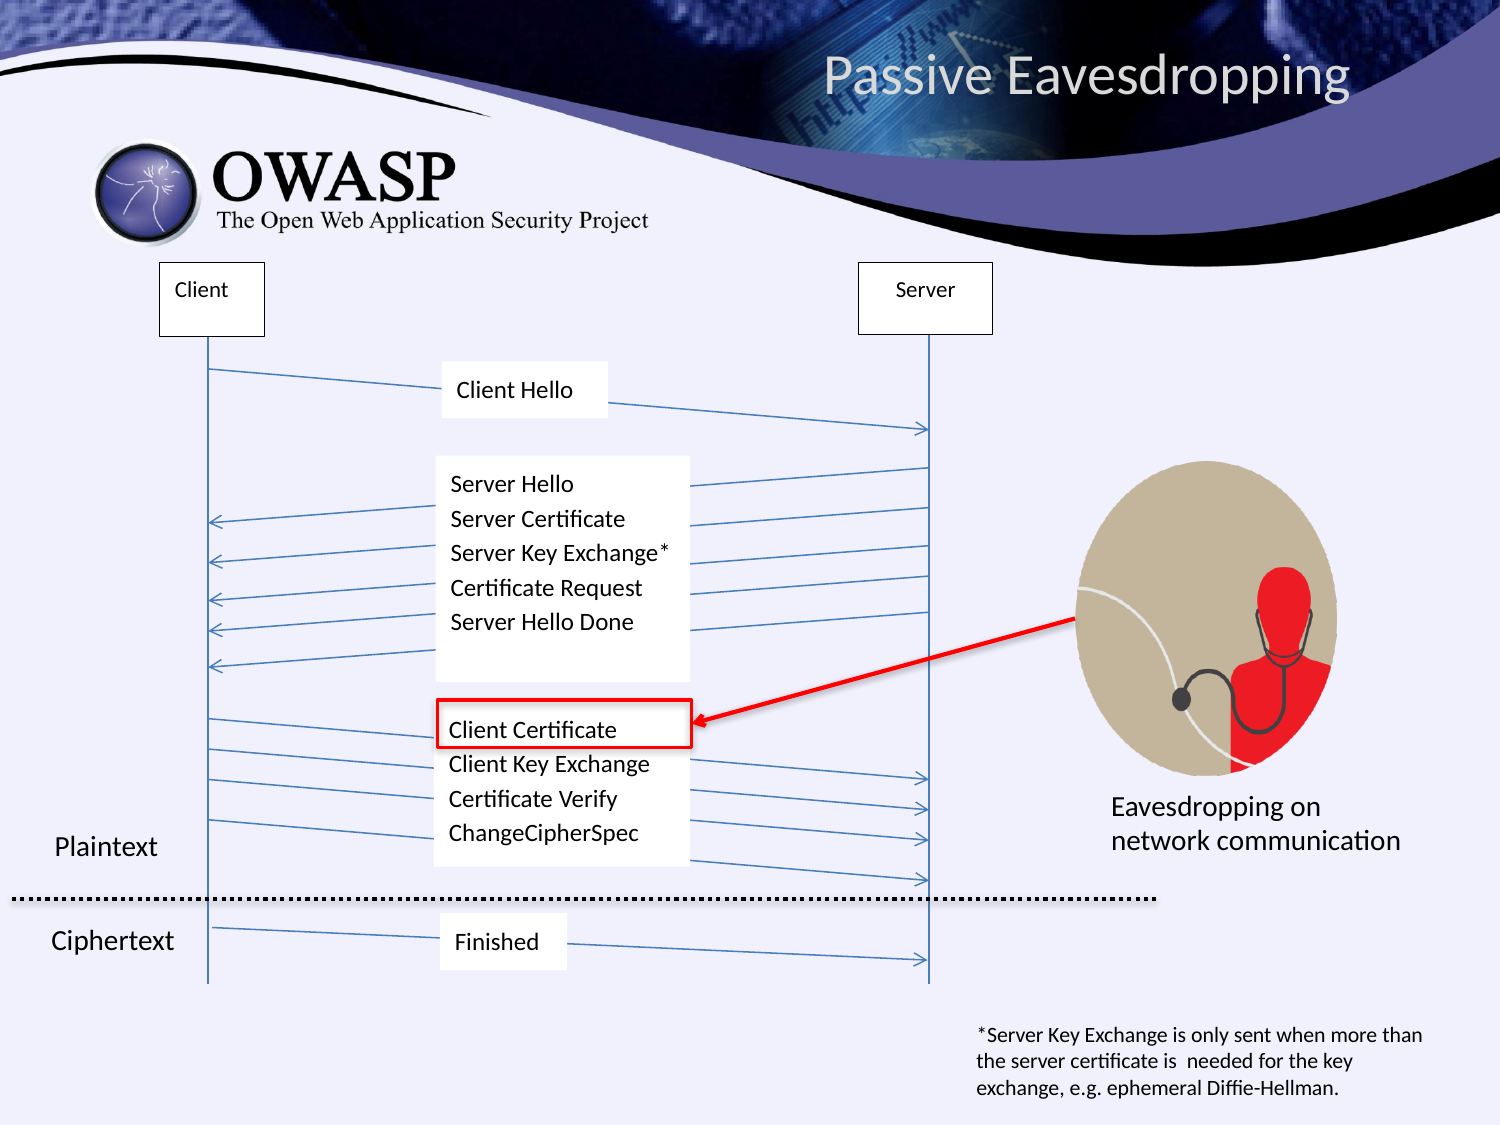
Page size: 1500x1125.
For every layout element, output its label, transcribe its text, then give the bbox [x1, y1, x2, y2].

text_box Ciphertext [36, 913, 154, 964]
text_box *Server Key Exchange is only sent when more than the server certificate is needed for the key exchange, e.g. ephemeral Diffie-Hellman. [961, 1013, 1450, 1107]
title Passive Eavesdropping [699, 12, 1475, 130]
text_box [159, 907, 994, 985]
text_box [691, 618, 1076, 724]
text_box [159, 262, 994, 898]
picture [0, 0, 1500, 1125]
text_box Eavesdropping on network communication [1096, 779, 1417, 865]
text_box Plaintext [39, 819, 154, 870]
